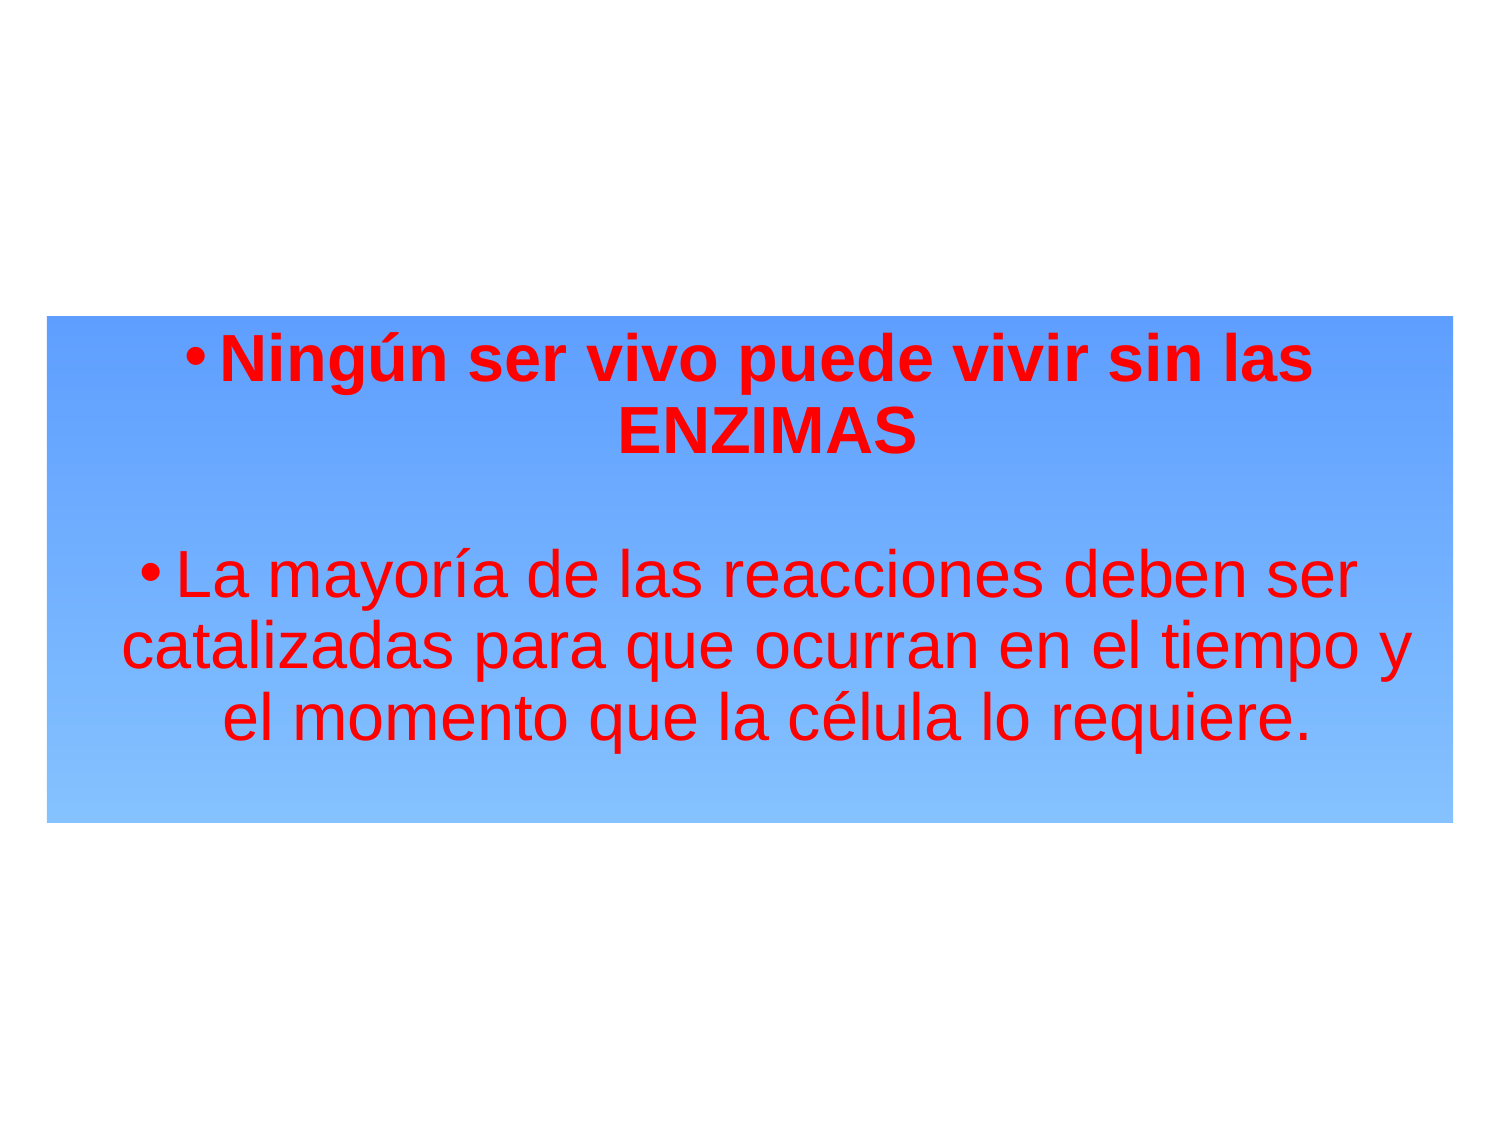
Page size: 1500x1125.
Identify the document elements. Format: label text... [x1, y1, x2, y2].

text_box Ningún ser vivo puede vivir sin las ENZIMAS La mayoría de las reacciones deben ser catalizadas para que ocurran en el tiempo y el momento que la célula lo requiere. [46, 316, 1454, 542]
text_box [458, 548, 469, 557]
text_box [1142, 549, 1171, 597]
text_box Ningún ser vivo puede vivir sin las ENZIMAS La mayoría de las reacciones deben ser catalizadas para que ocurran en el tiempo y el momento que la célula lo requiere. [46, 562, 1454, 823]
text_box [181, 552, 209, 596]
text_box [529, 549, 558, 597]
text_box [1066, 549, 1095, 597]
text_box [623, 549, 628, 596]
